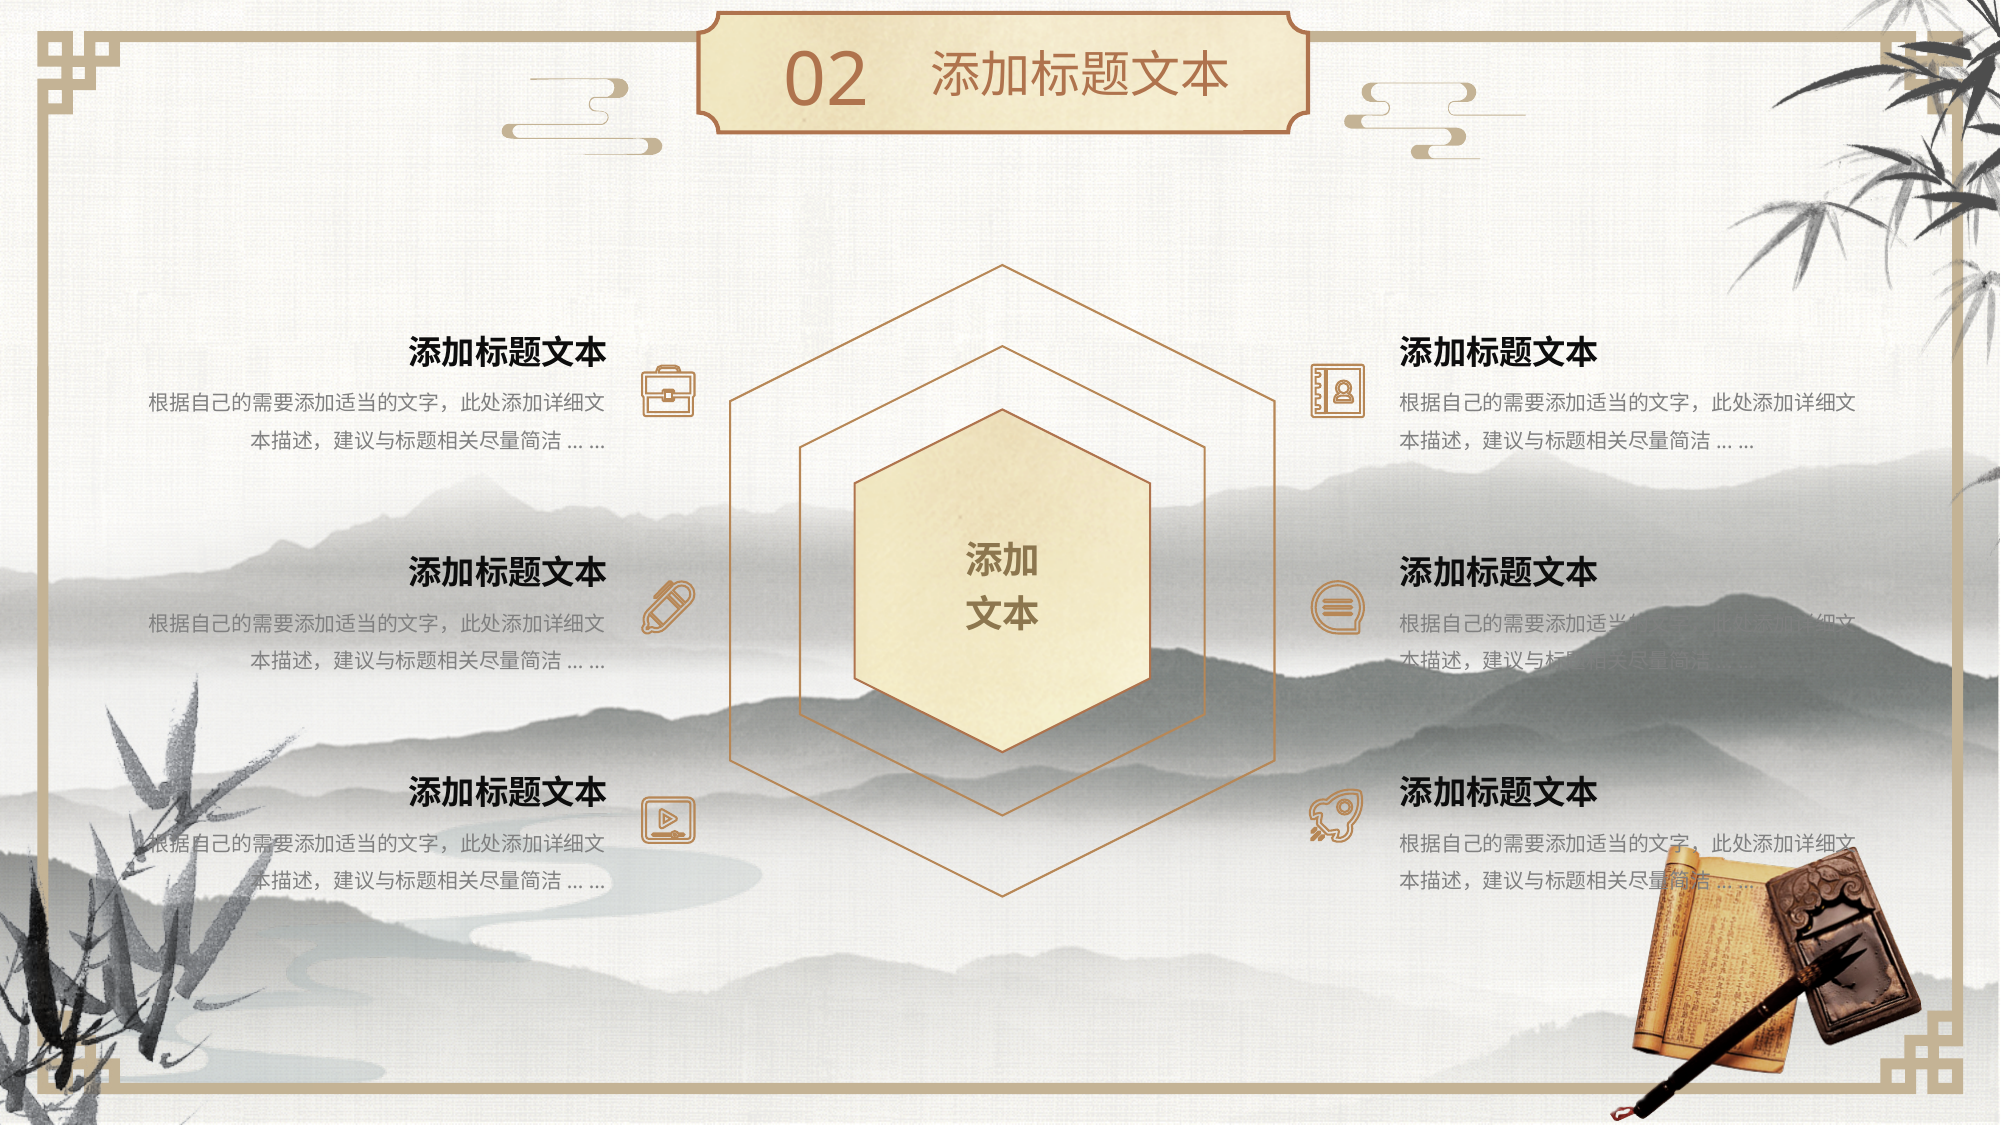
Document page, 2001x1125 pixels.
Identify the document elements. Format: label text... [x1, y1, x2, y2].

picture [73, 67, 84, 79]
text_box [1308, 788, 1364, 843]
text_box [641, 796, 696, 844]
text_box [641, 580, 696, 635]
picture [49, 43, 61, 55]
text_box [133, 543, 623, 678]
picture [49, 90, 61, 103]
picture [96, 43, 108, 55]
text_box [1310, 580, 1366, 635]
text_box [853, 408, 1152, 754]
text_box [1310, 363, 1365, 419]
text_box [1385, 763, 1872, 898]
text_box [729, 263, 1276, 898]
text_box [133, 323, 623, 458]
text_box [1385, 323, 1872, 458]
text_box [1385, 543, 1872, 678]
picture [0, 0, 2001, 1125]
text_box [798, 344, 1206, 817]
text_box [133, 763, 623, 898]
text_box [641, 364, 696, 418]
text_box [501, 12, 1526, 160]
text_box 添加 文本 [909, 519, 1096, 643]
